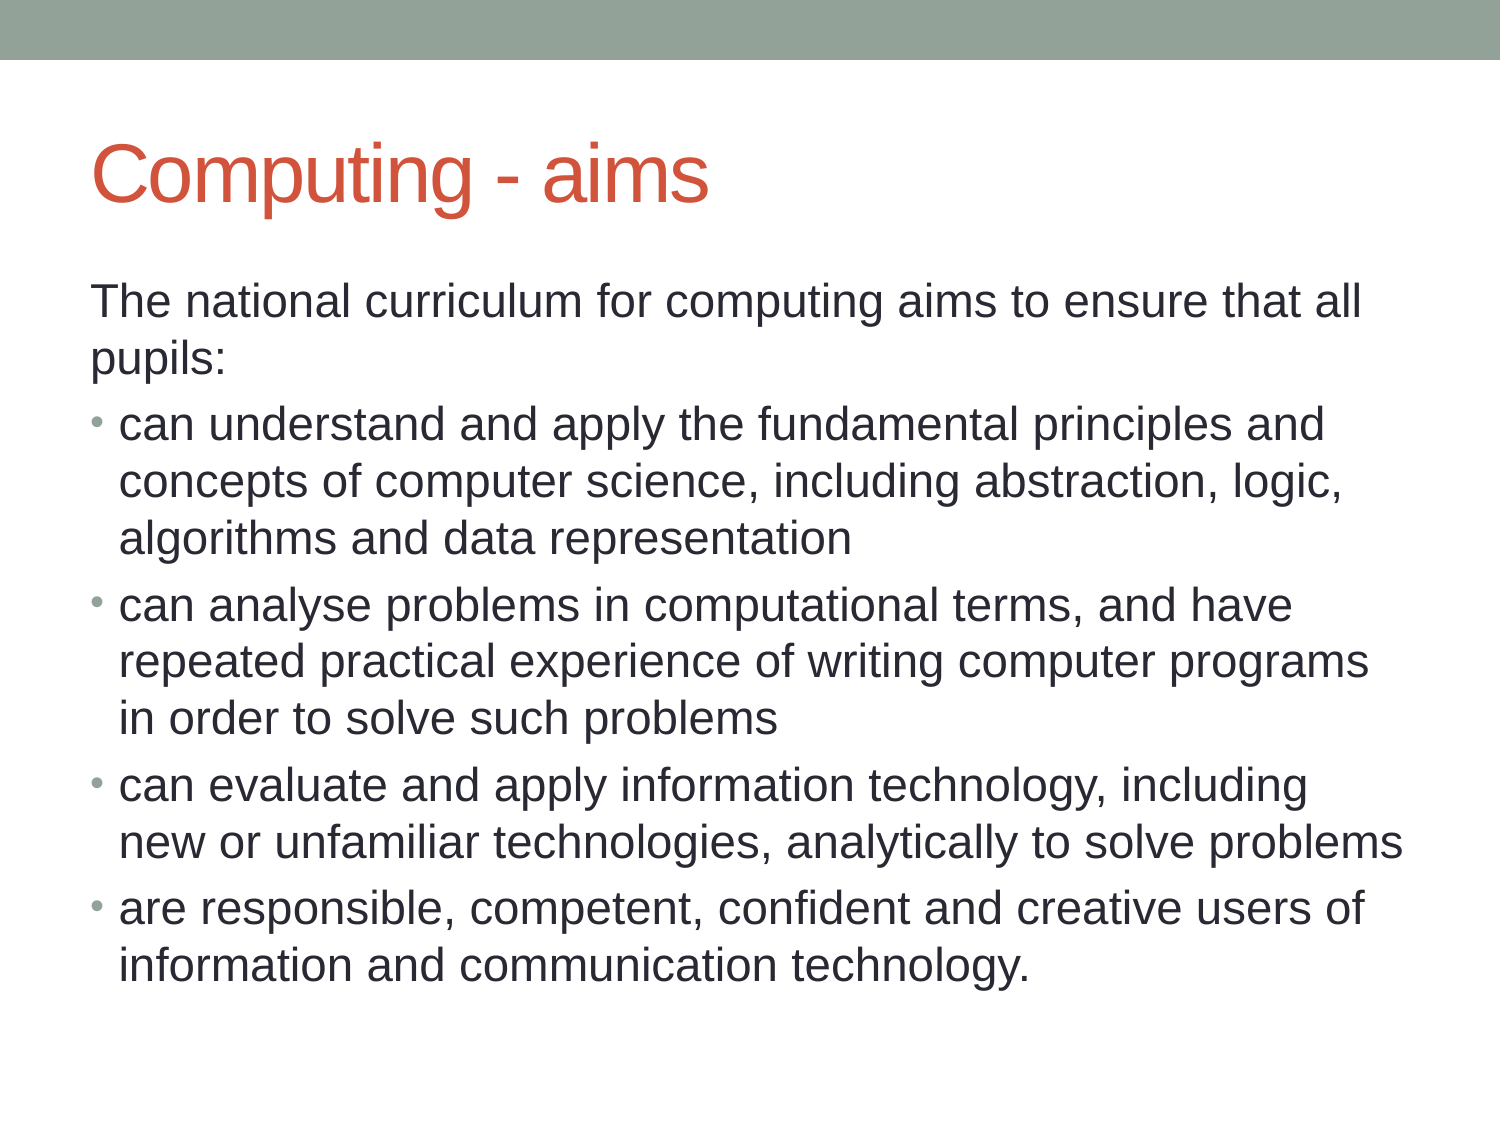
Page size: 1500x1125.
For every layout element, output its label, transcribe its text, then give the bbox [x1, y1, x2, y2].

list The national curriculum for computing aims to ensure that all pupils: can understand and apply the fundamental principles and concepts of computer science, including abstraction, logic, algorithms and data representation can analyse problems in computational terms, and have repeated practical experience of writing computer programs in order to solve such problems can evaluate and apply information technology, including new or unfamiliar technologies, analytically to solve problems are responsible, competent, confident and creative users of information and communication technology. [75, 262, 1425, 1063]
title Computing - aims [75, 87, 1425, 250]
